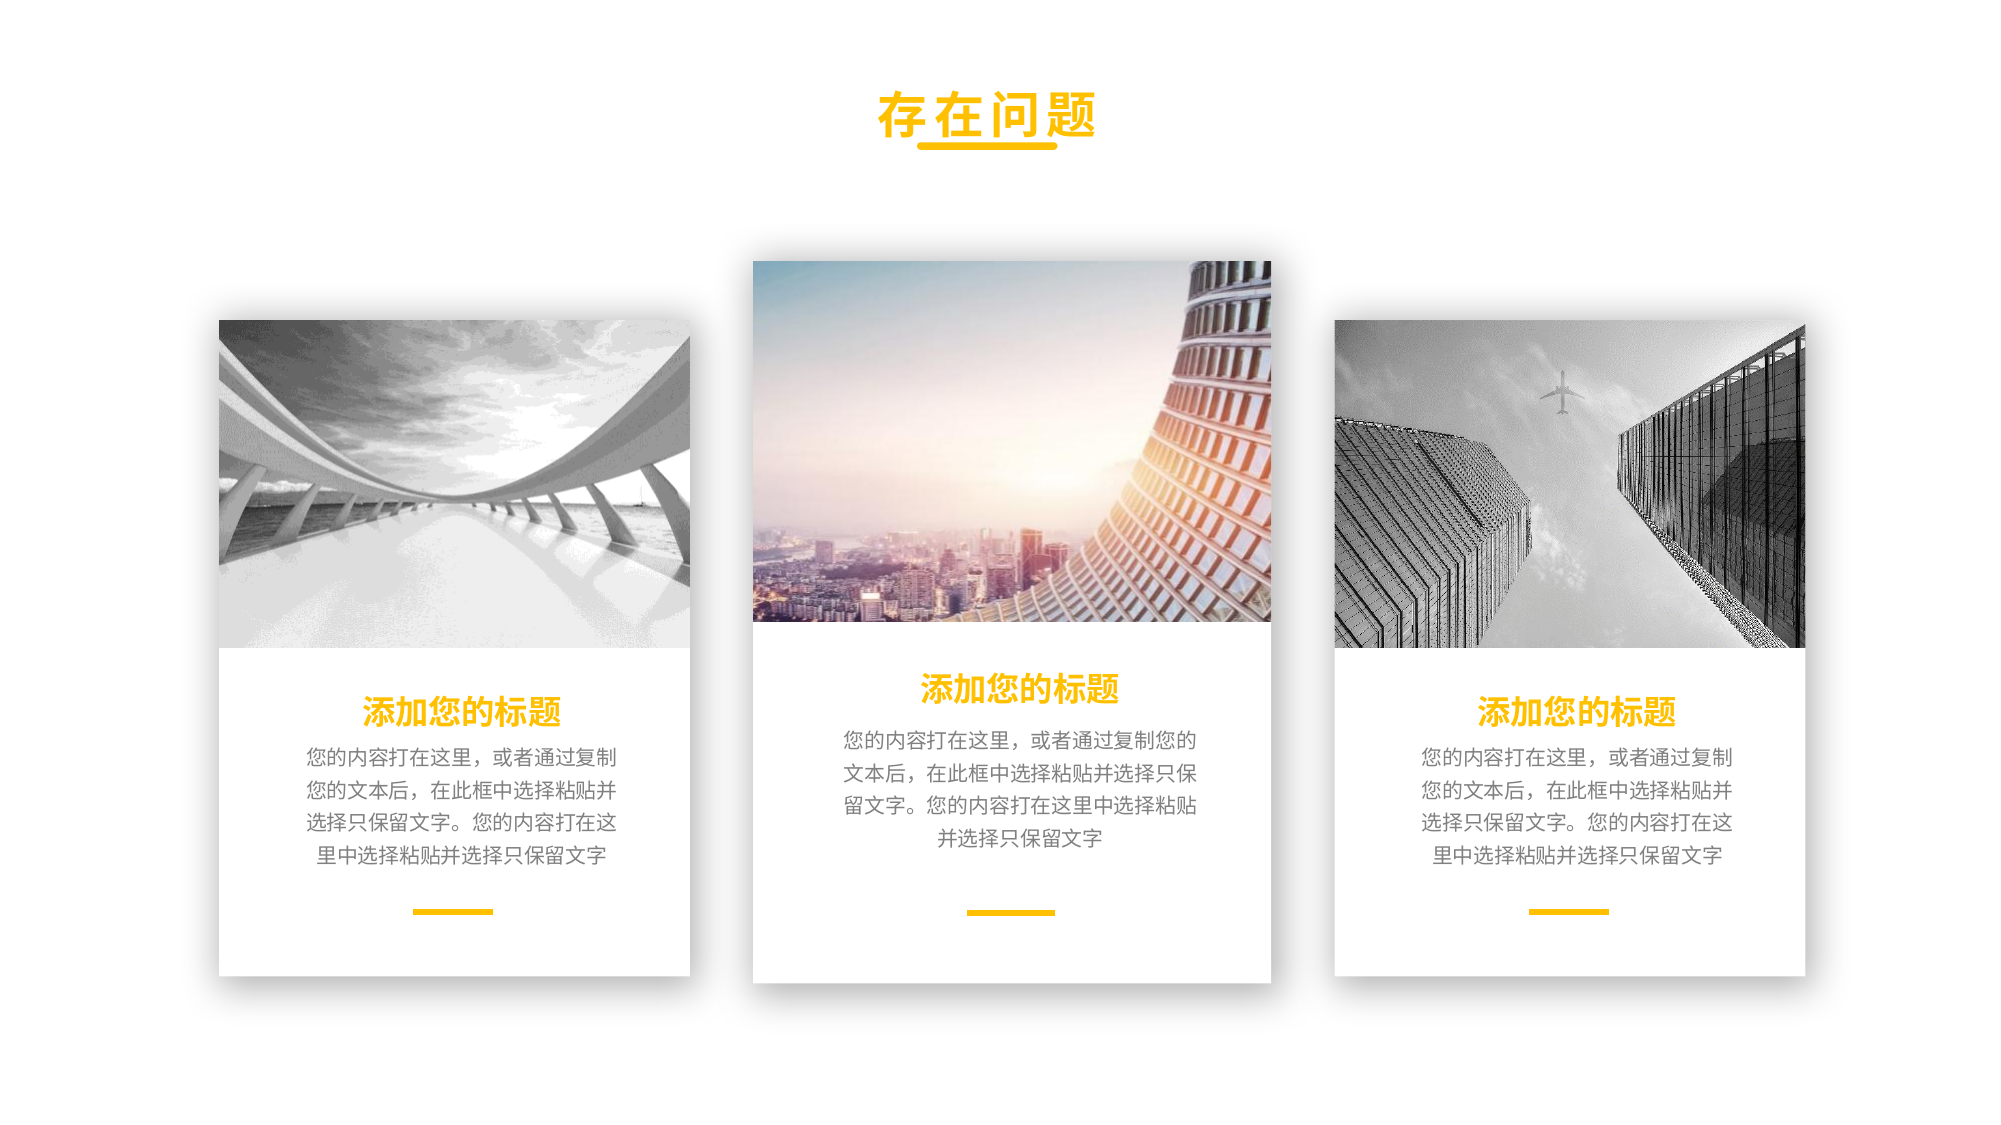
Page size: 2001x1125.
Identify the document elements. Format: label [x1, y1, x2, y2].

text_box [753, 261, 1272, 984]
text_box [786, 57, 1188, 150]
text_box [219, 320, 690, 977]
text_box [1334, 320, 1806, 977]
